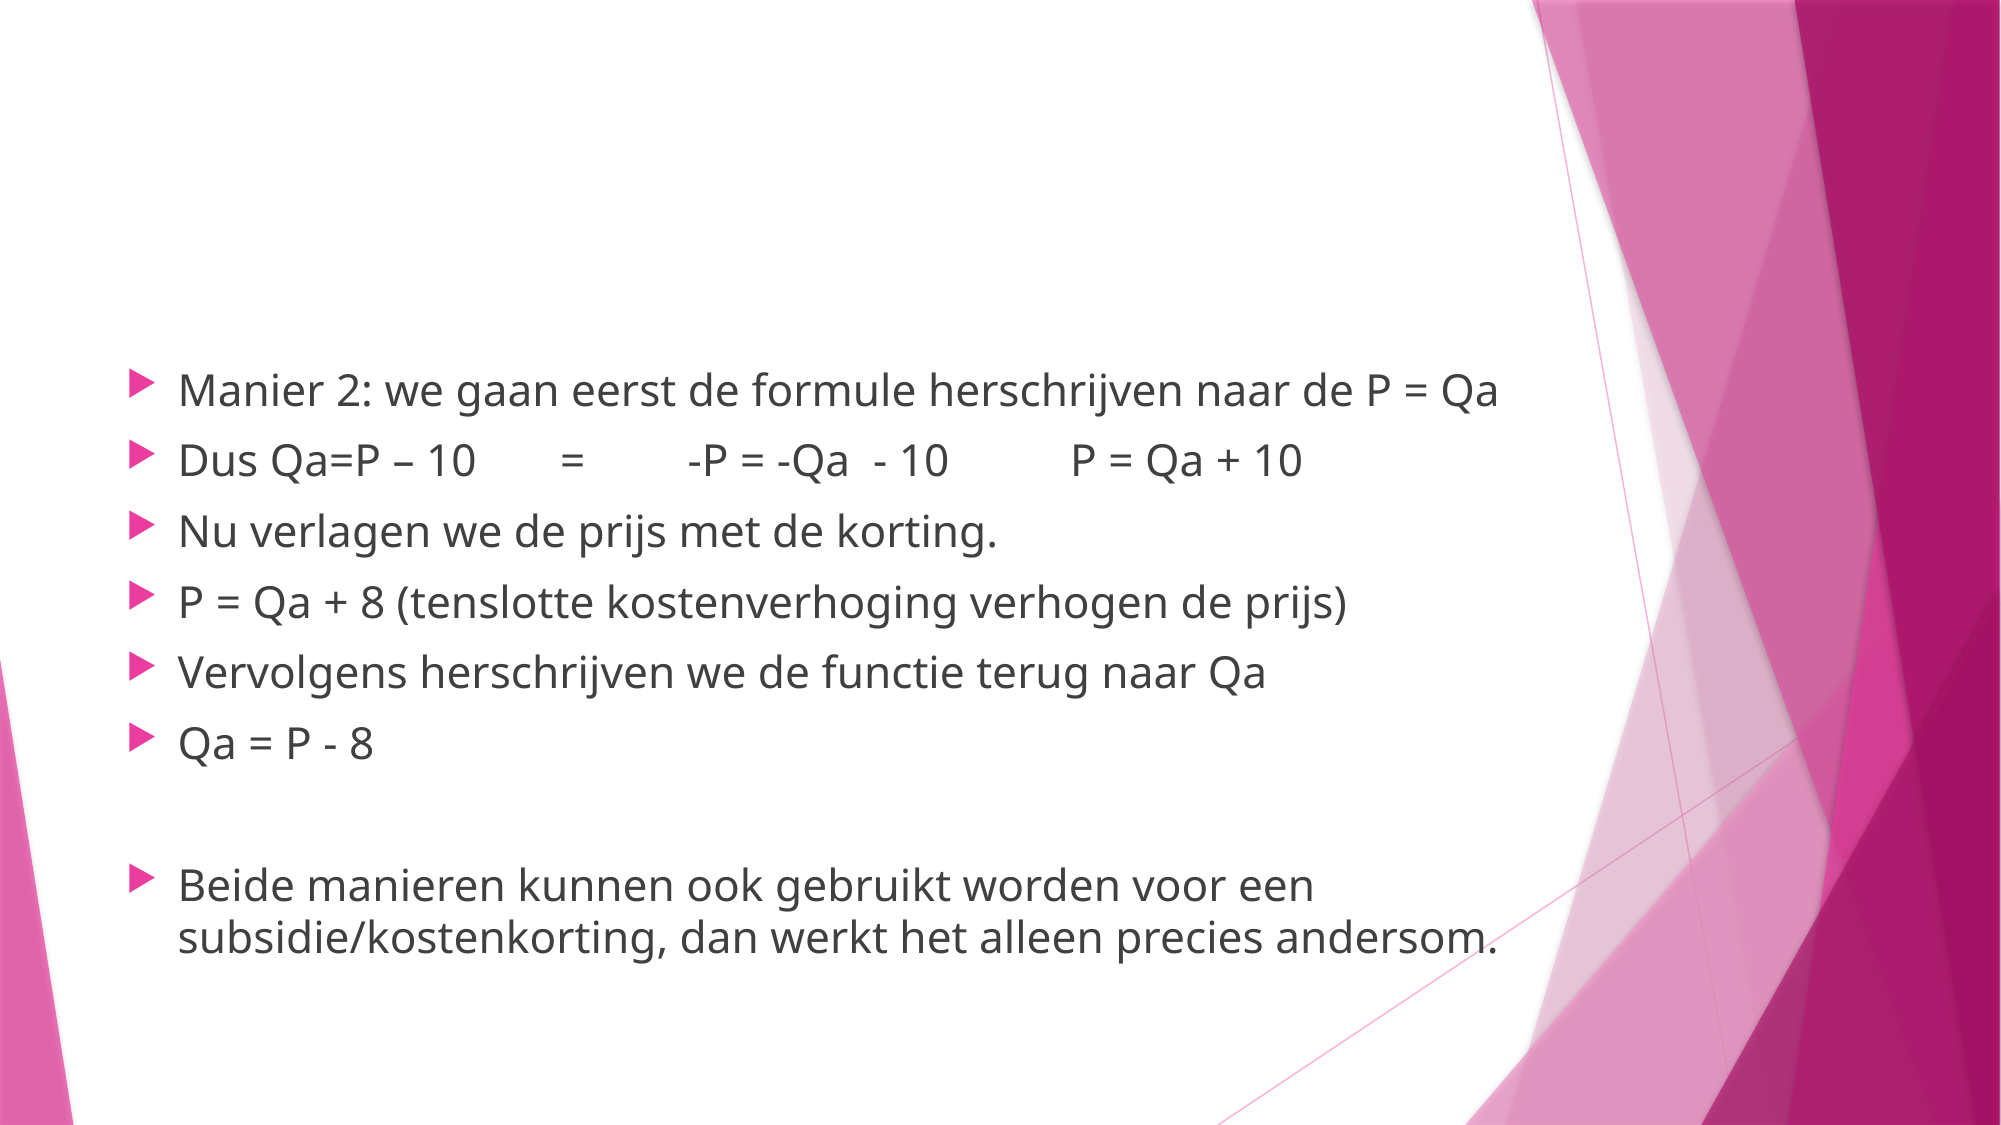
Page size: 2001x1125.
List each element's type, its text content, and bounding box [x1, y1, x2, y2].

list Manier 2: we gaan eerst de formule herschrijven naar de P = Qa Dus Qa=P – 10 = -P = -Qa - 10 P = Qa + 10 Nu verlagen we de prijs met de korting. P = Qa + 8 (tenslotte kostenverhoging verhogen de prijs) Vervolgens herschrijven we de functie terug naar Qa Qa = P - 8 Beide manieren kunnen ook gebruikt worden voor een subsidie/kostenkorting, dan werkt het alleen precies andersom. [111, 354, 1573, 1019]
